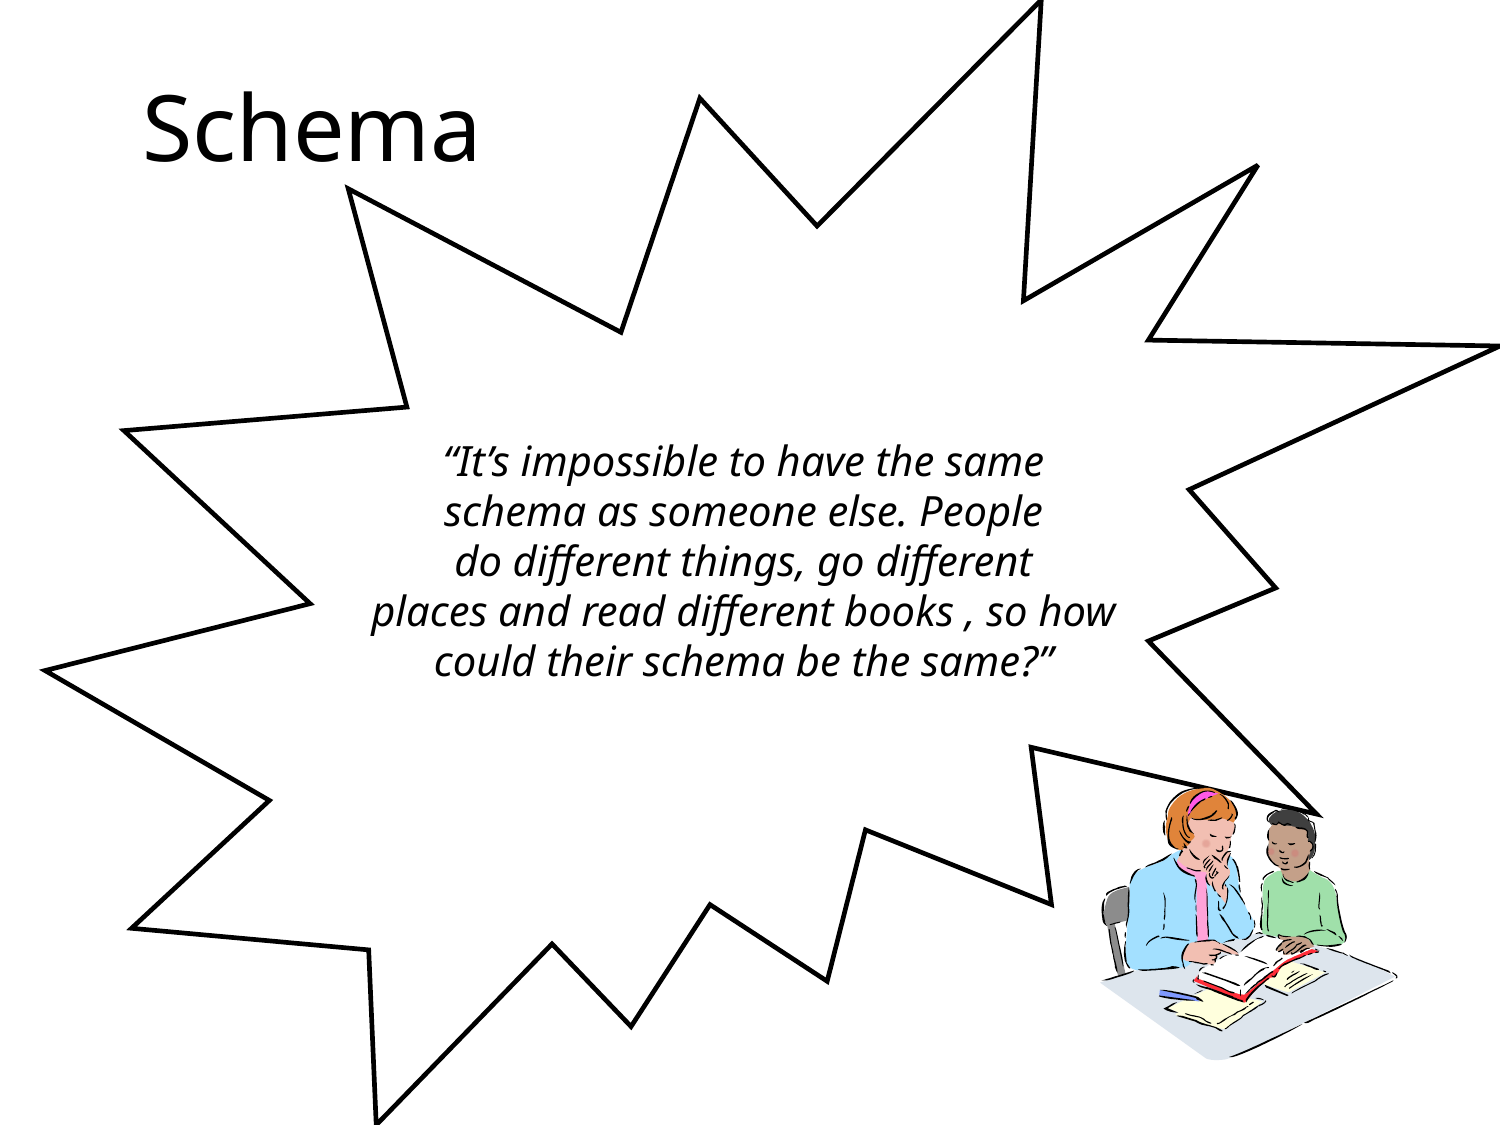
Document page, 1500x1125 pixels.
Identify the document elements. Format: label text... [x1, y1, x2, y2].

text_box Schema [0, 62, 625, 188]
text_box [348, 0, 1500, 641]
picture [1099, 787, 1399, 1061]
text_box [45, 412, 1289, 1125]
text_box “It’s impossible to have the same schema as someone else. People do different things, go different places and read different books , so how could their schema be the same?” [337, 367, 1150, 693]
